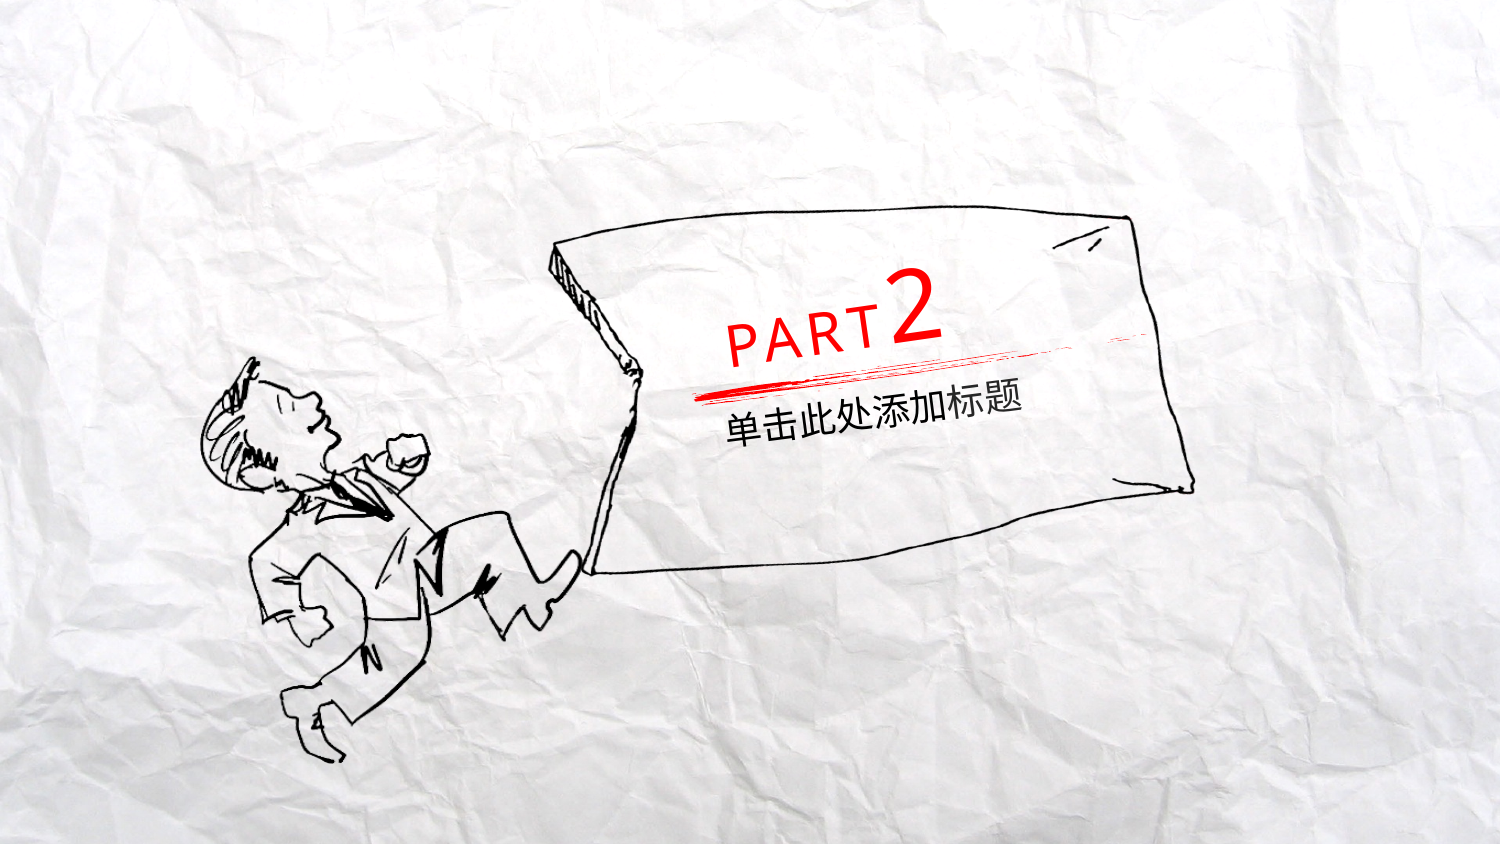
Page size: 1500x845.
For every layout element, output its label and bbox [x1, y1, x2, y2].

picture [0, 0, 1500, 844]
text_box [689, 360, 1150, 380]
